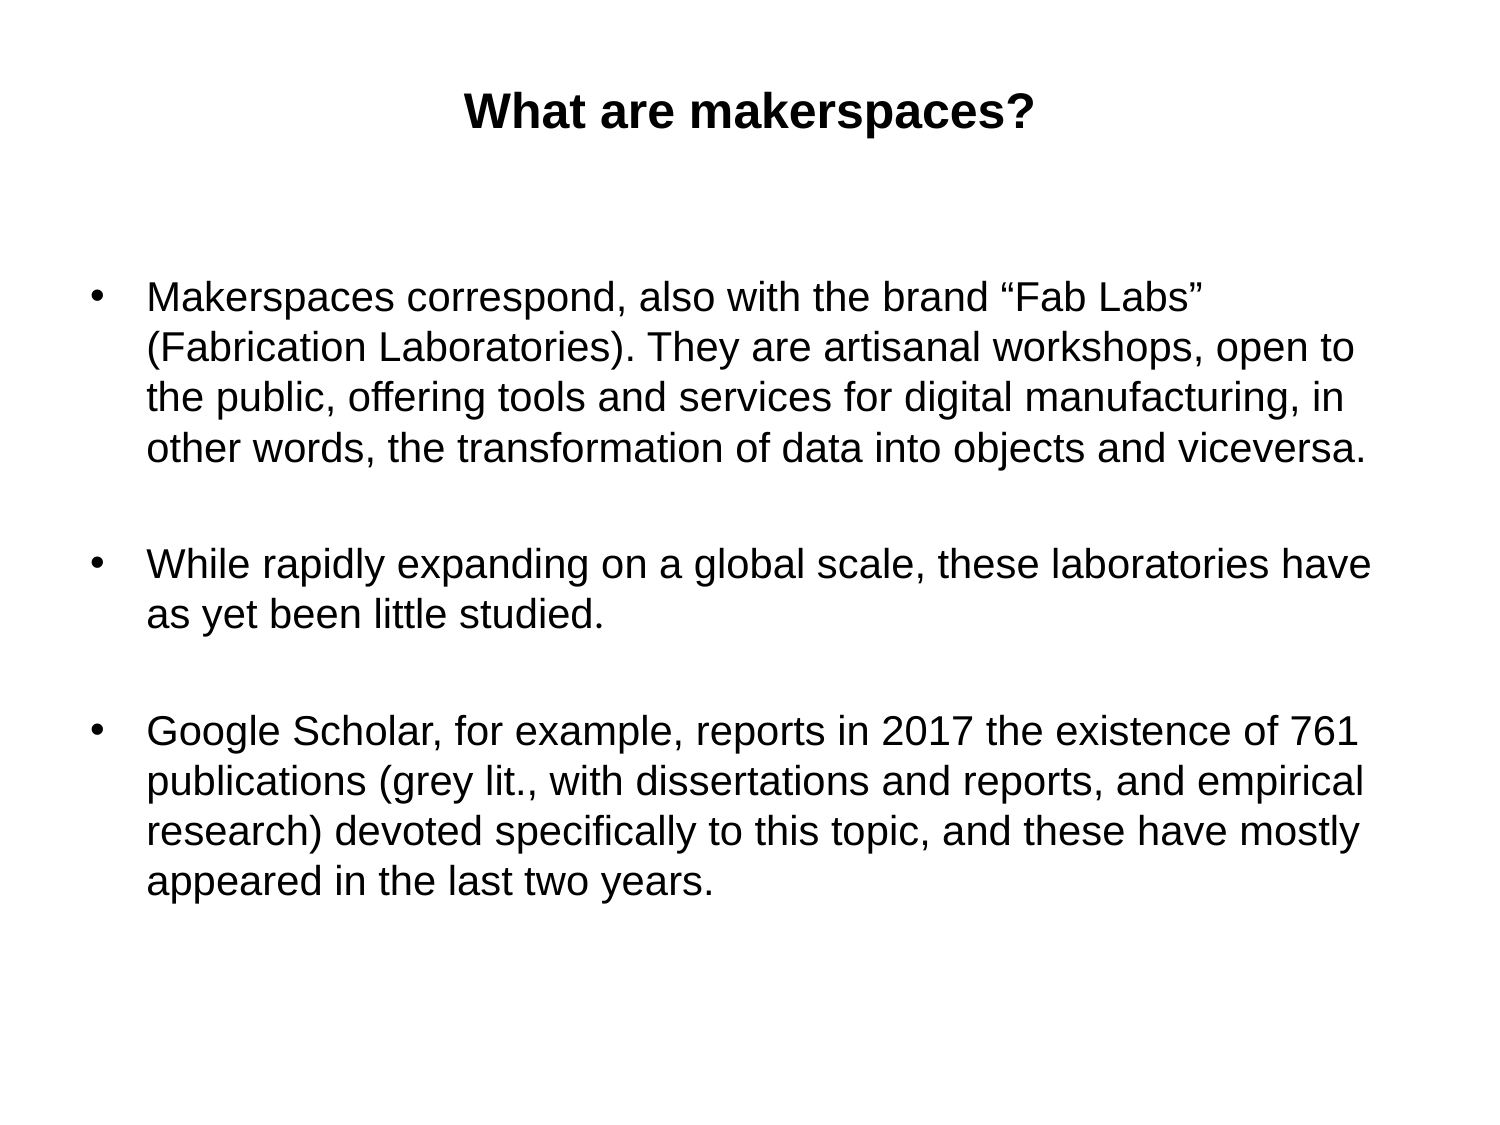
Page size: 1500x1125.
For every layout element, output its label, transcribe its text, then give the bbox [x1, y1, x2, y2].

list Makerspaces correspond, also with the brand “Fab Labs” (Fabrication Laboratories). They are artisanal workshops, open to the public, offering tools and services for digital manufacturing, in other words, the transformation of data into objects and viceversa. While rapidly expanding on a global scale, these laboratories have as yet been little studied. Google Scholar, for example, reports in 2017 the existence of 761 publications (grey lit., with dissertations and reports, and empirical research) devoted specifically to this topic, and these have mostly appeared in the last two years. [75, 262, 1425, 1005]
title What are makerspaces? [75, 45, 1425, 233]
